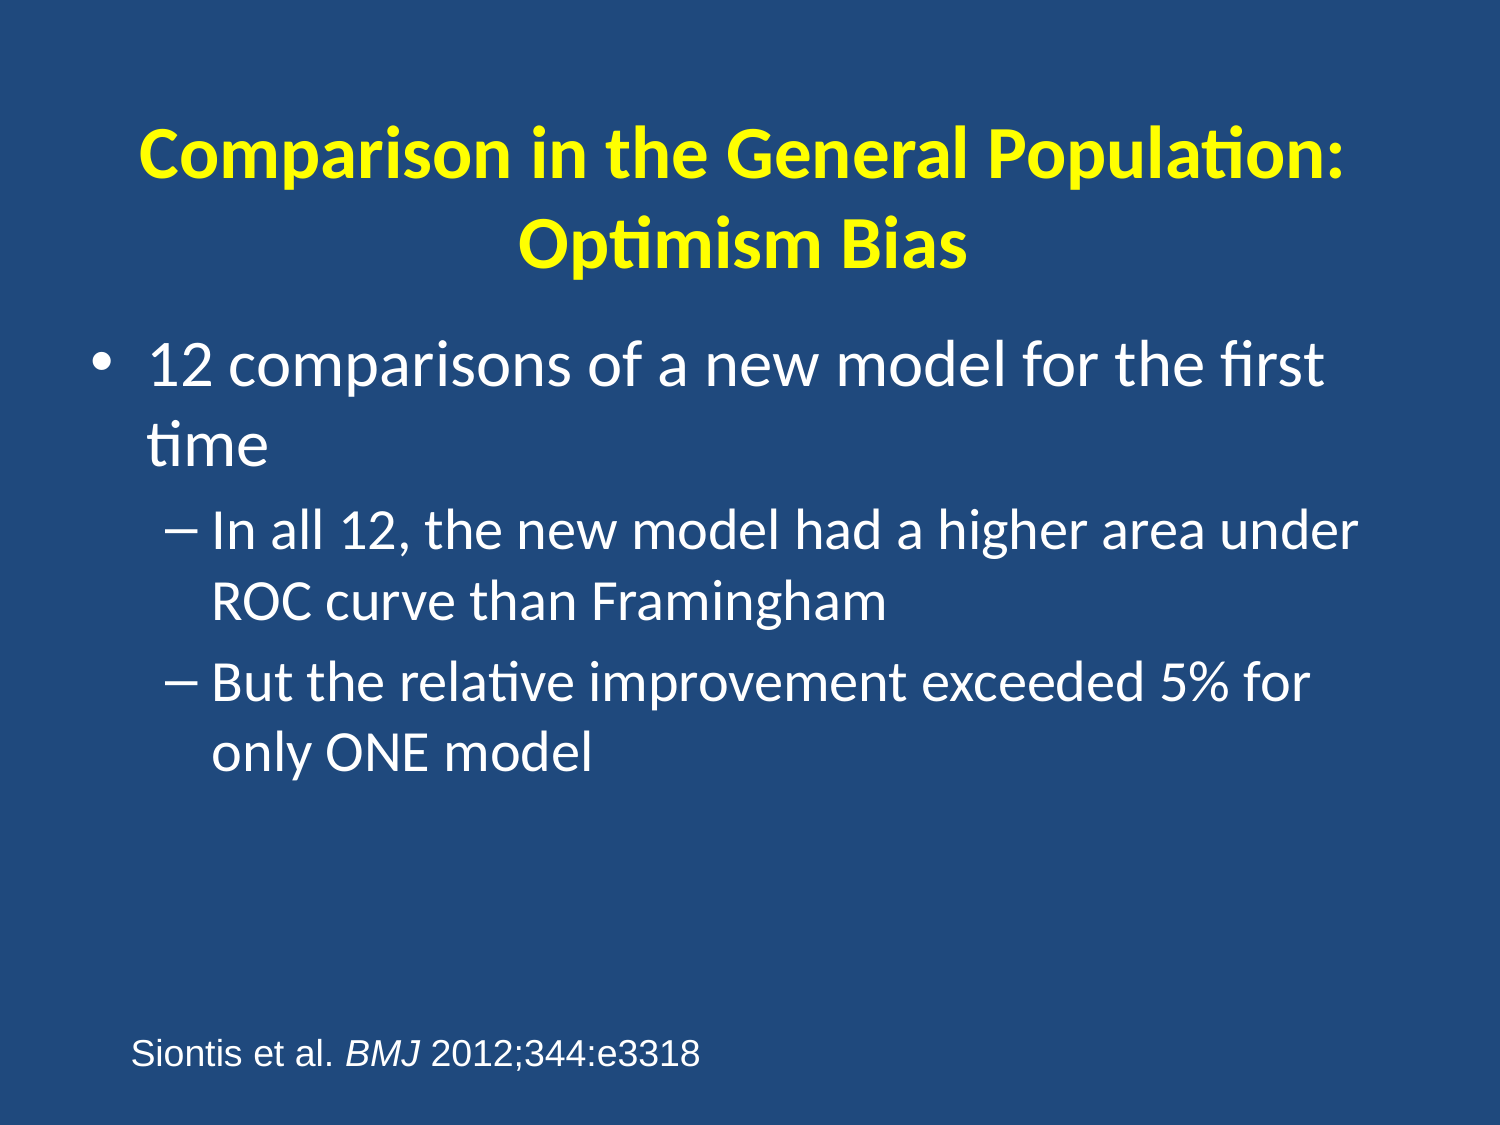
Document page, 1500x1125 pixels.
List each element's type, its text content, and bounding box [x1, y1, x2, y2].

title Comparison in the General Population: Optimism Bias [50, 99, 1438, 288]
list 12 comparisons of a new model for the first time In all 12, the new model had a higher area under ROC curve than Framingham But the relative improvement exceeded 5% for only ONE model [75, 312, 1425, 1005]
text_box Siontis et al. BMJ 2012;344:e3318 [115, 1021, 716, 1082]
